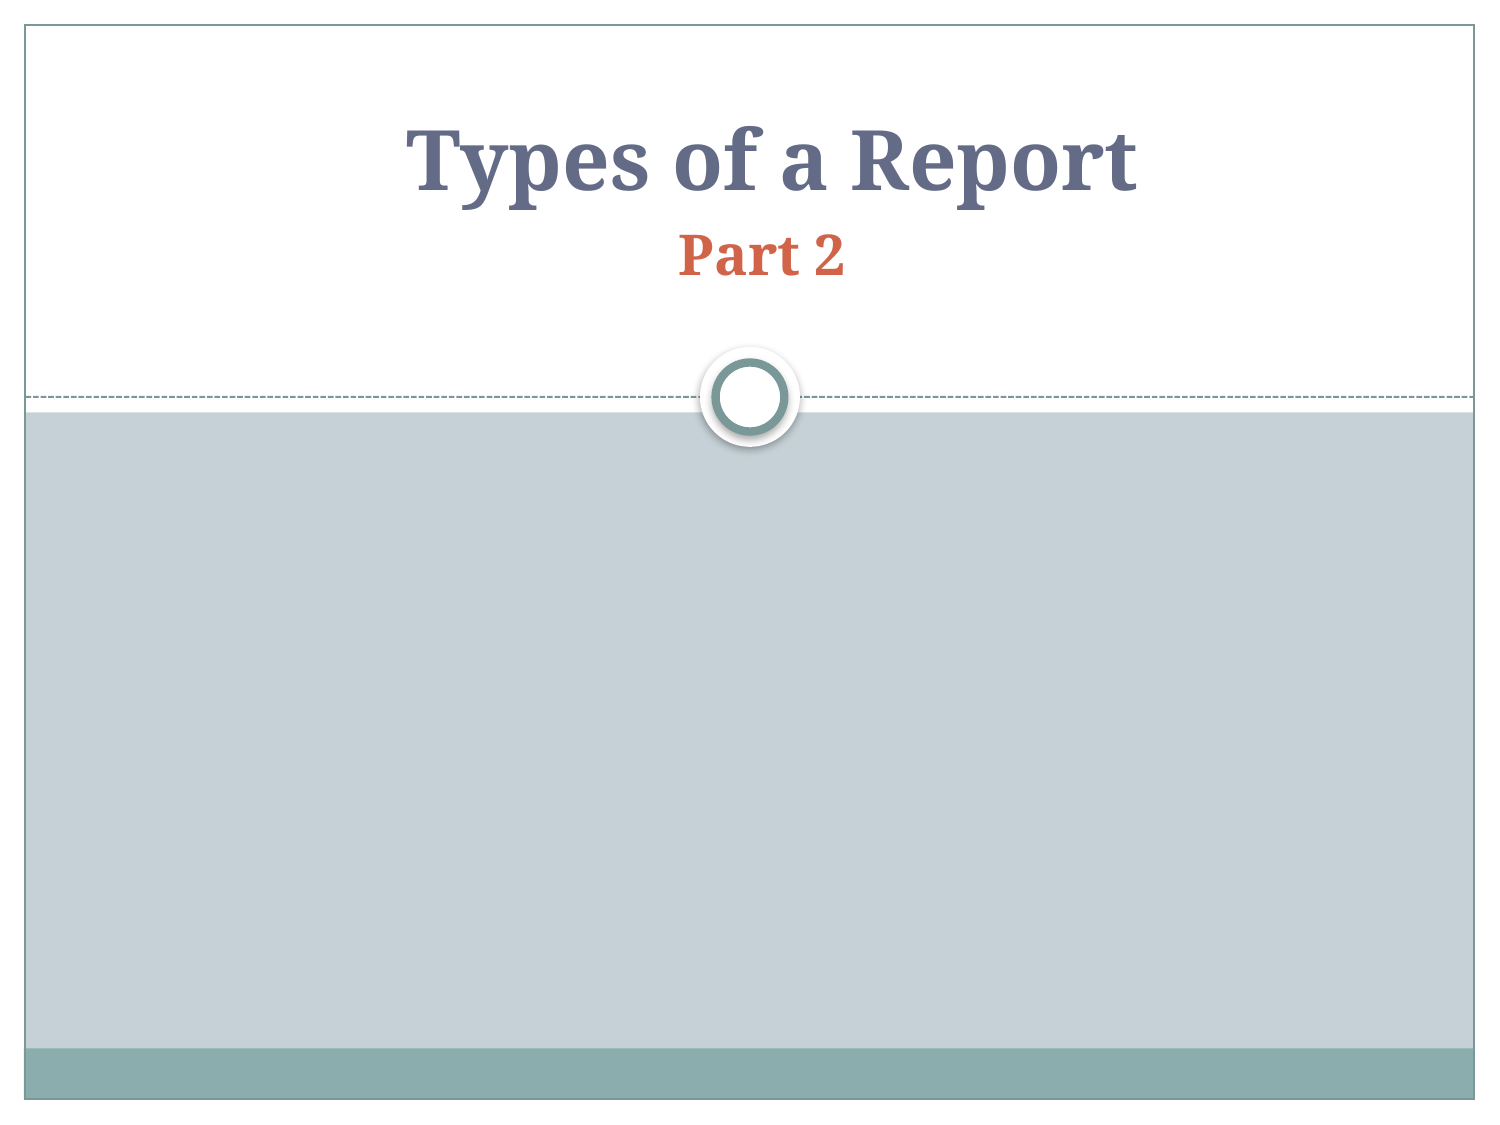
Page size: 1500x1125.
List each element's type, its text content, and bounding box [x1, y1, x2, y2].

list Types of a Report Part 2 [62, 99, 1463, 855]
